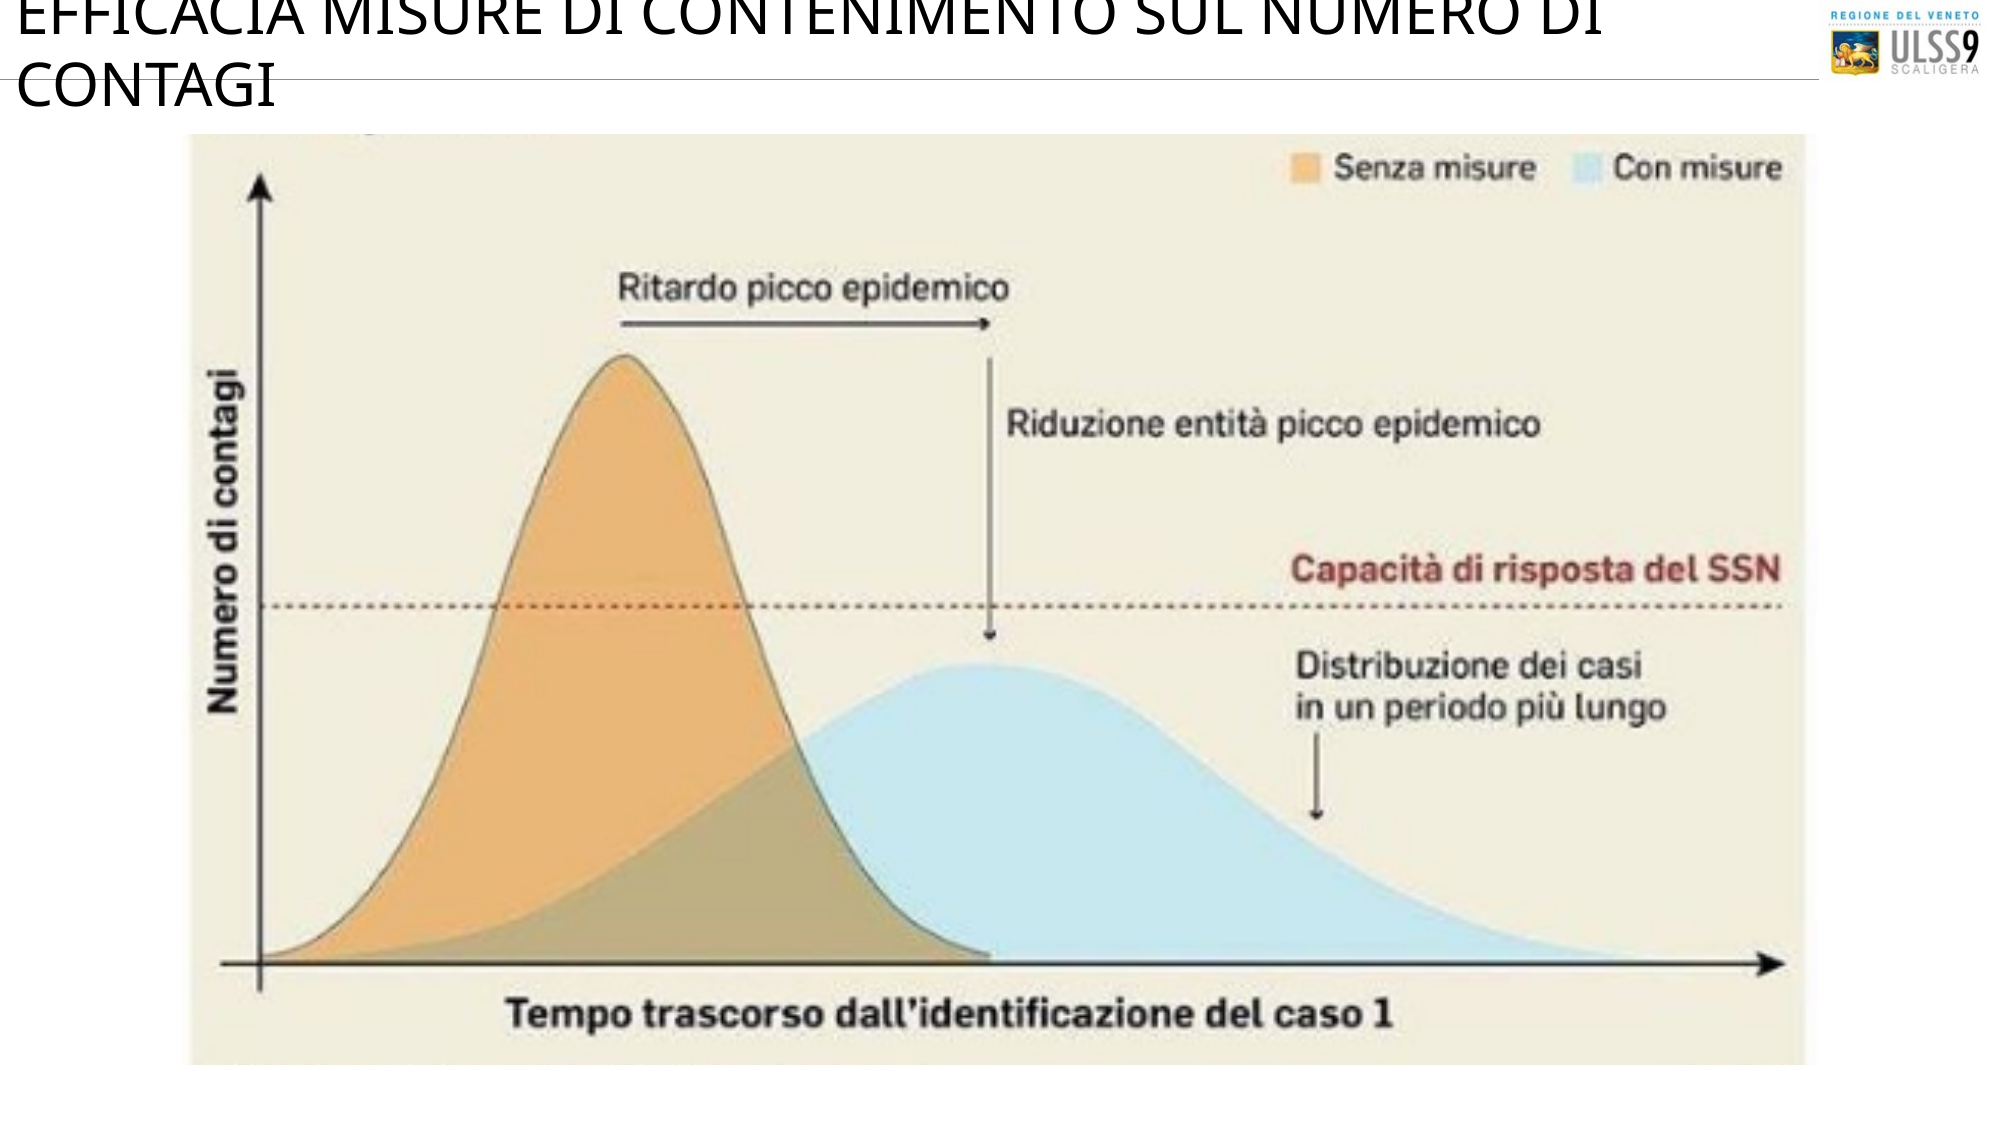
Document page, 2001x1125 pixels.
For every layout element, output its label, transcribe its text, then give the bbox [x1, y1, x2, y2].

text_box EFFICACIA MISURE DI CONTENIMENTO SUL NUMERO DI CONTAGI [0, 9, 1725, 84]
picture [181, 134, 1819, 1065]
picture [1819, 0, 1990, 82]
